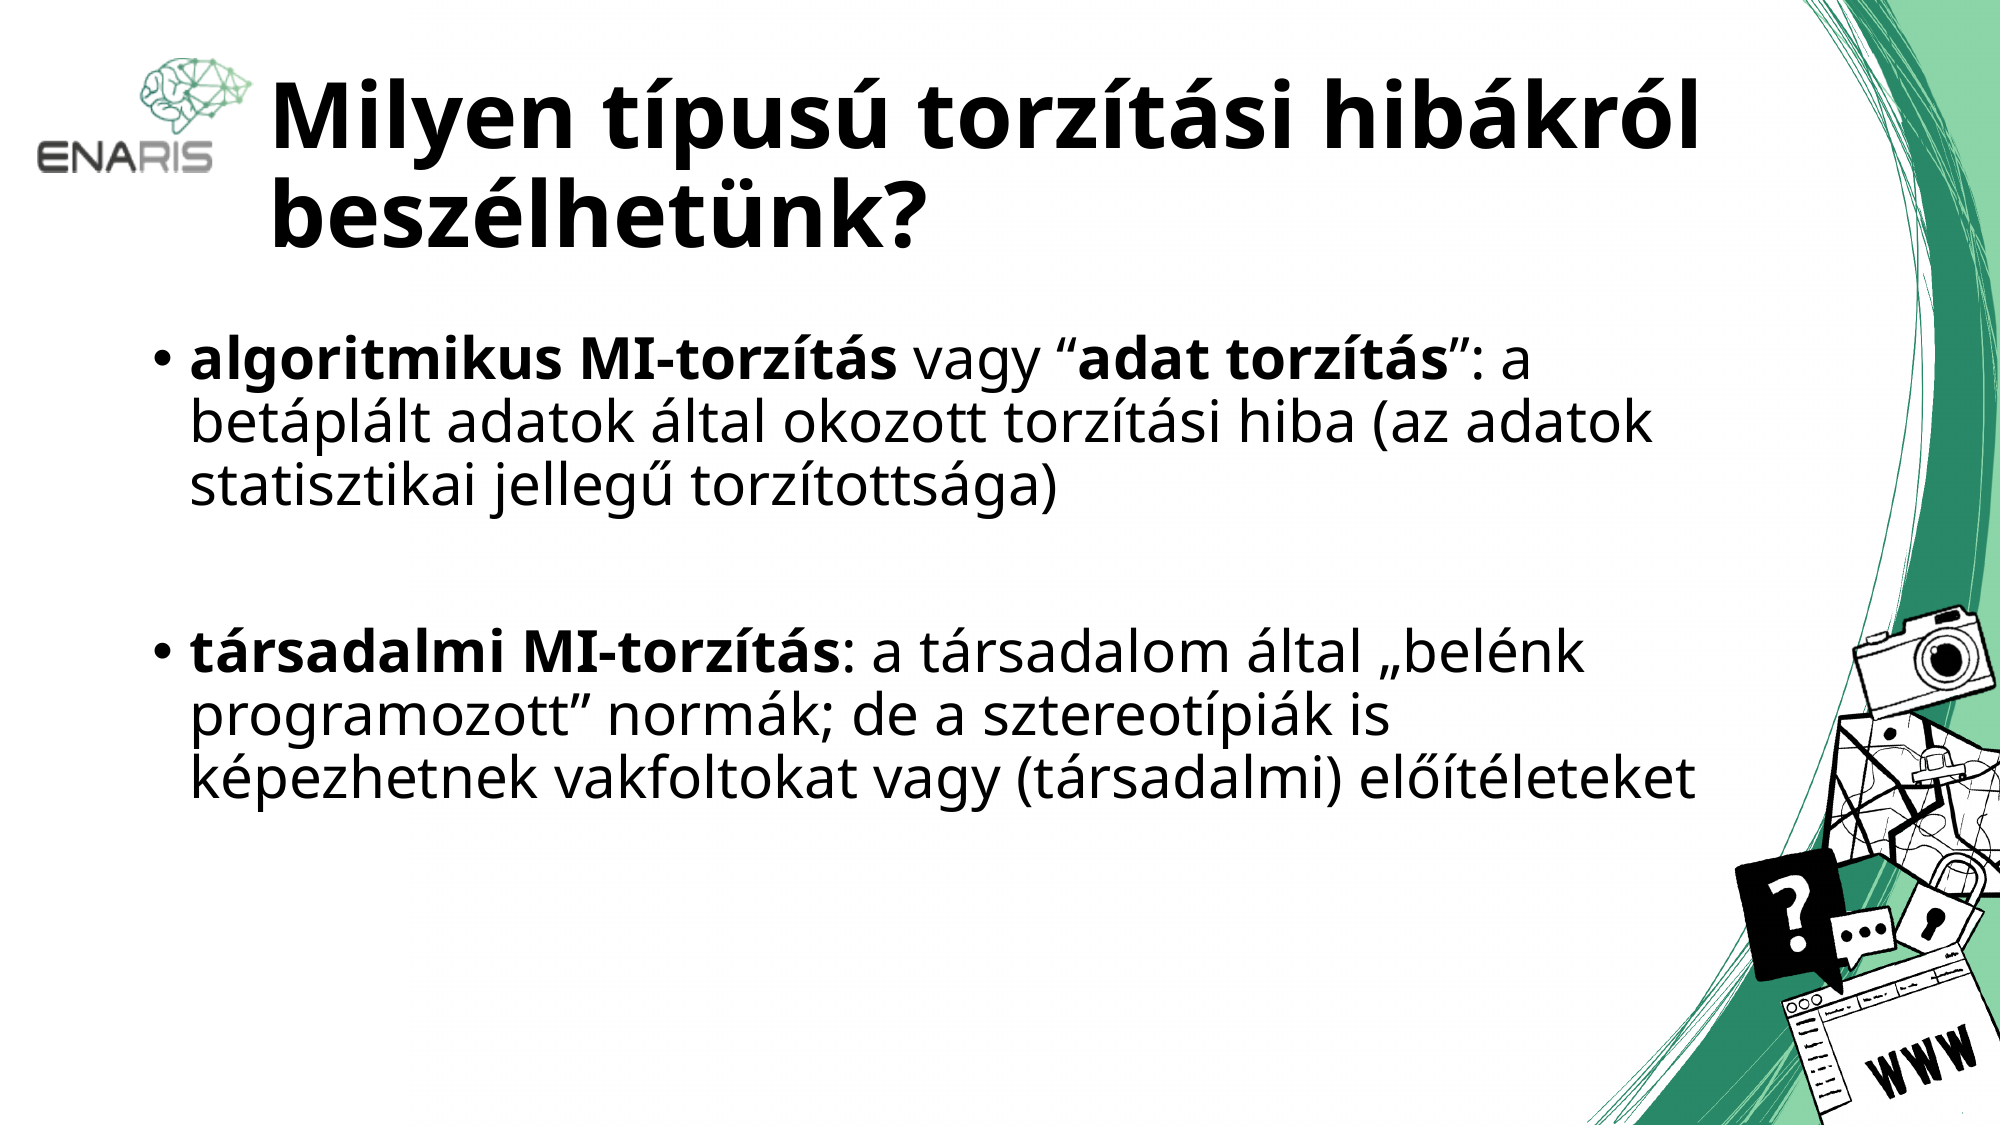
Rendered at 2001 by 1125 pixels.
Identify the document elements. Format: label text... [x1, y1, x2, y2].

picture [37, 58, 254, 173]
picture [408, 0, 2000, 1125]
title Milyen típusú torzítási hibákról beszélhetünk? [253, 59, 1863, 278]
list algoritmikus MI-torzítás vagy “adat torzítás”: a betáplált adatok által okozott torzítási hiba (az adatok statisztikai jellegű torzítottsága) társadalmi MI-torzítás: a társadalom által „belénk programozott” normák; de a sztereotípiák is képezhetnek vakfoltokat vagy (társadalmi) előítéleteket [137, 321, 1728, 1036]
